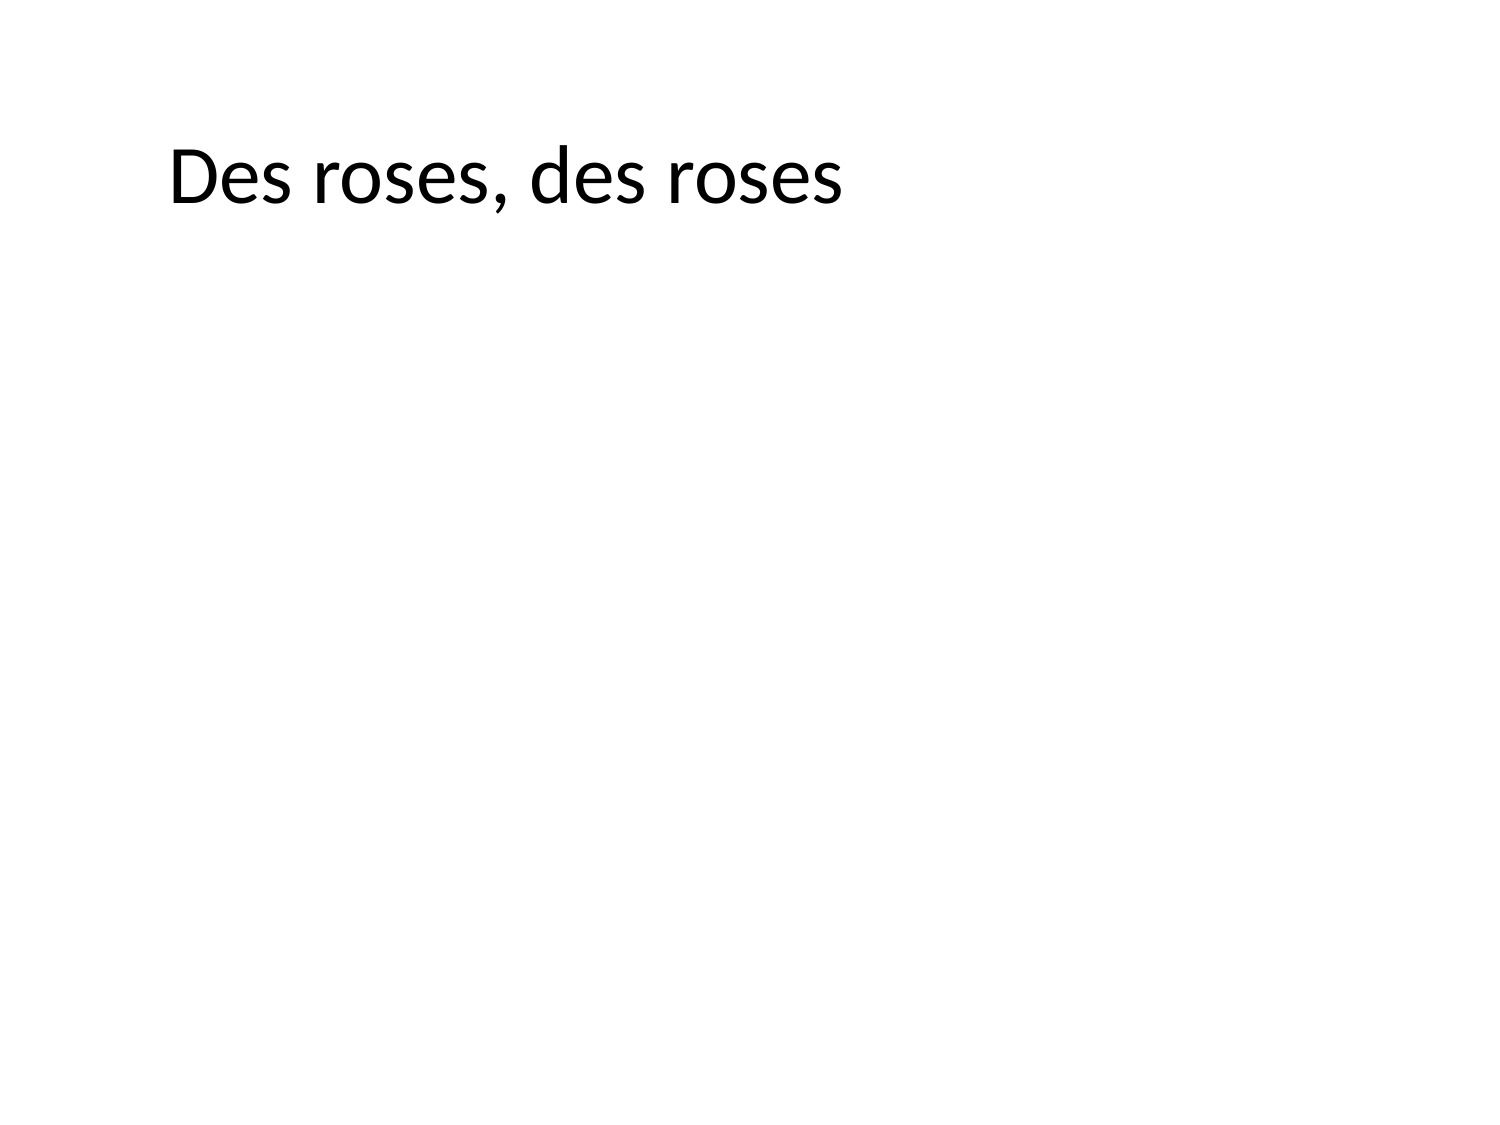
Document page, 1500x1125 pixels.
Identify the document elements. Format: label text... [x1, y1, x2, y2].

text_box Des roses, des roses [153, 112, 860, 228]
